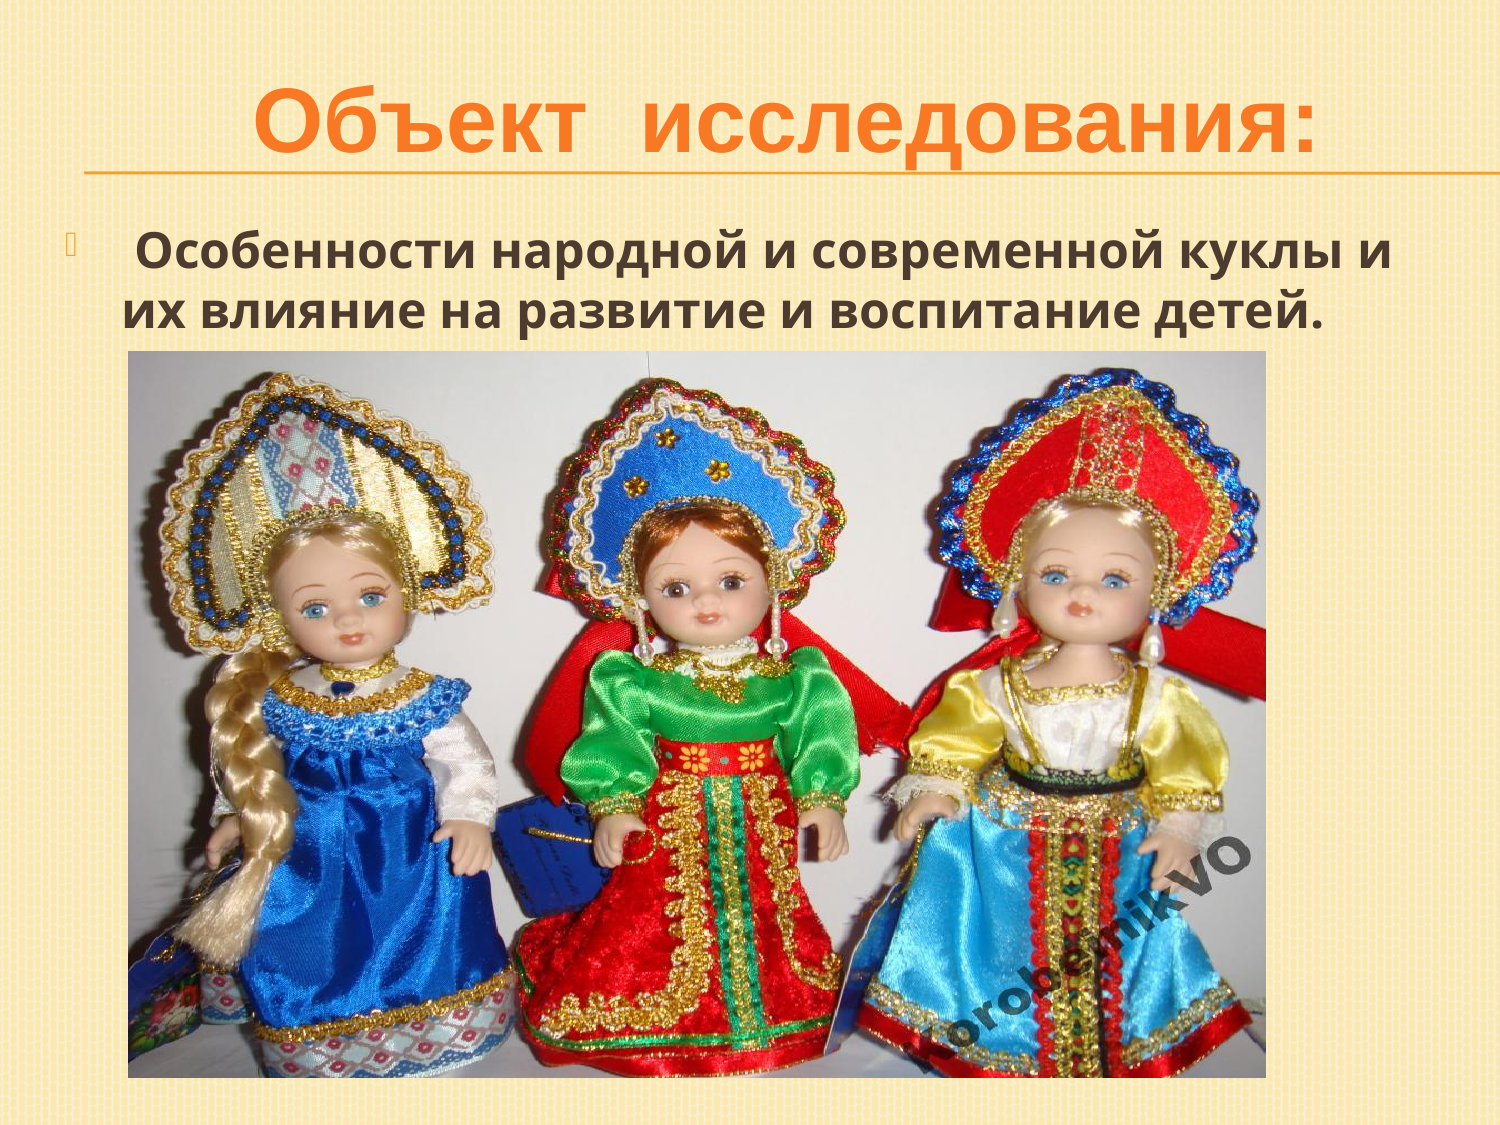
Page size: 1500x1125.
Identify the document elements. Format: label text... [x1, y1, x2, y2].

picture [128, 351, 1266, 1079]
list Особенности народной и современной куклы и их влияние на развитие и воспитание детей. [49, 210, 1476, 998]
title Объект исследования: [75, 46, 1500, 185]
